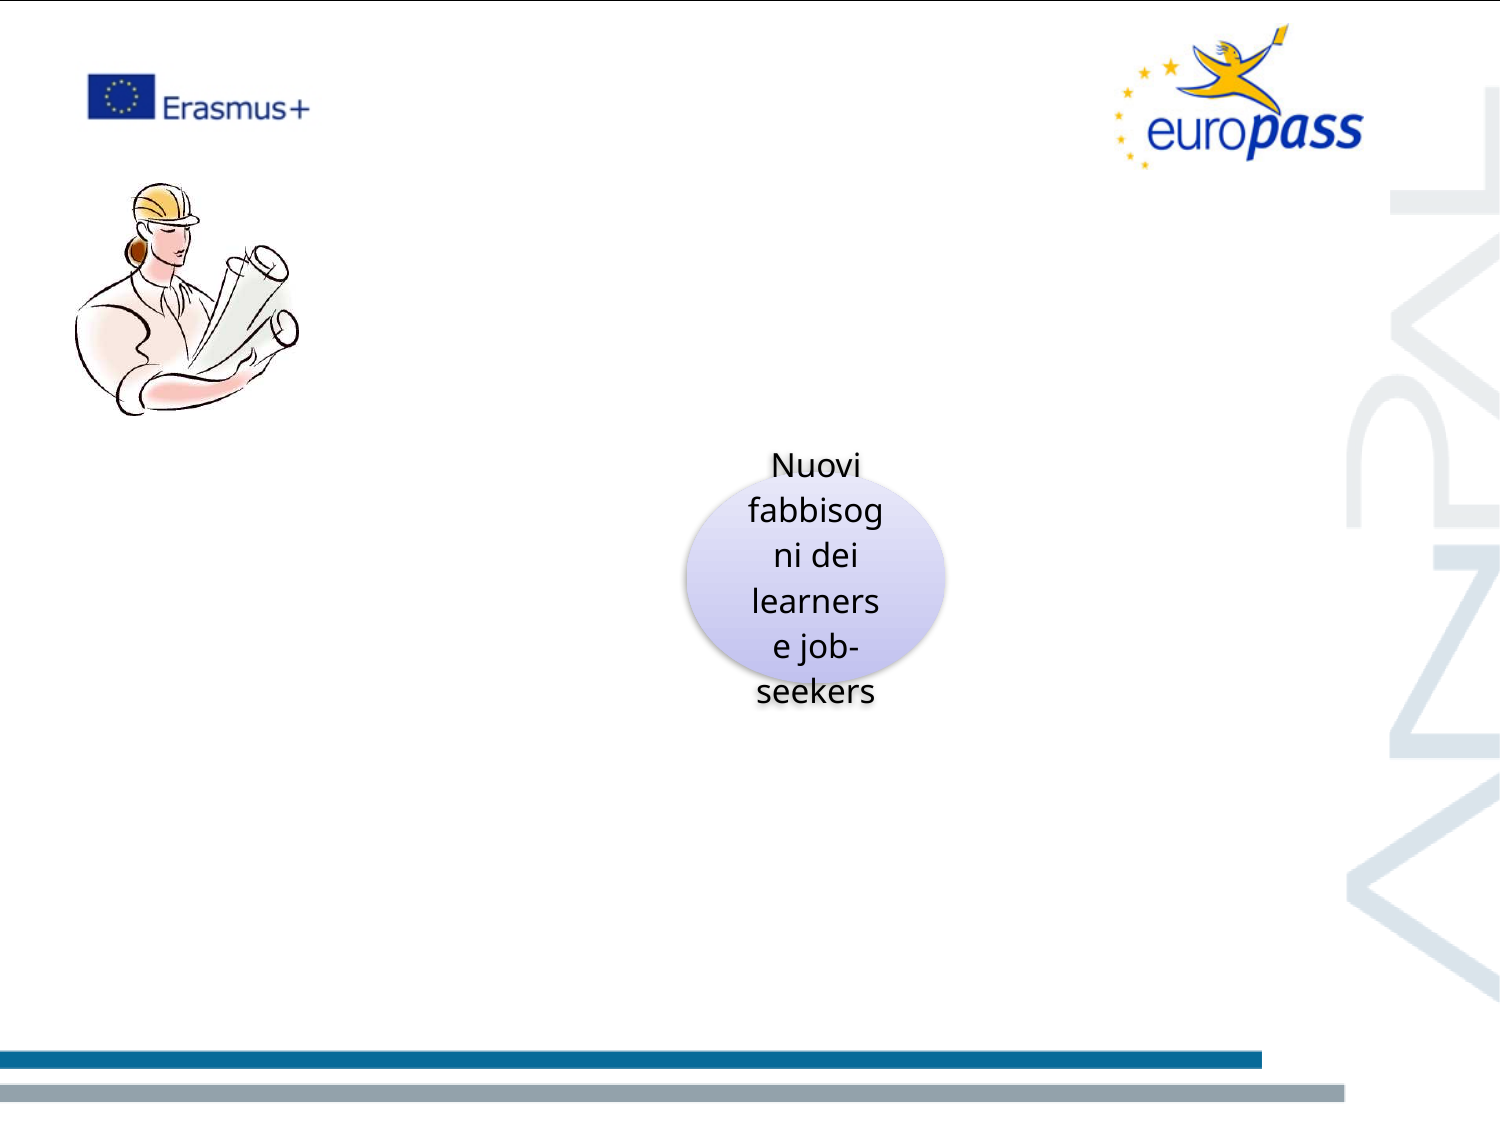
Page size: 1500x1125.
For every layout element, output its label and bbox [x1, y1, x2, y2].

text_box [297, 154, 1334, 1001]
picture [0, 0, 1500, 1125]
